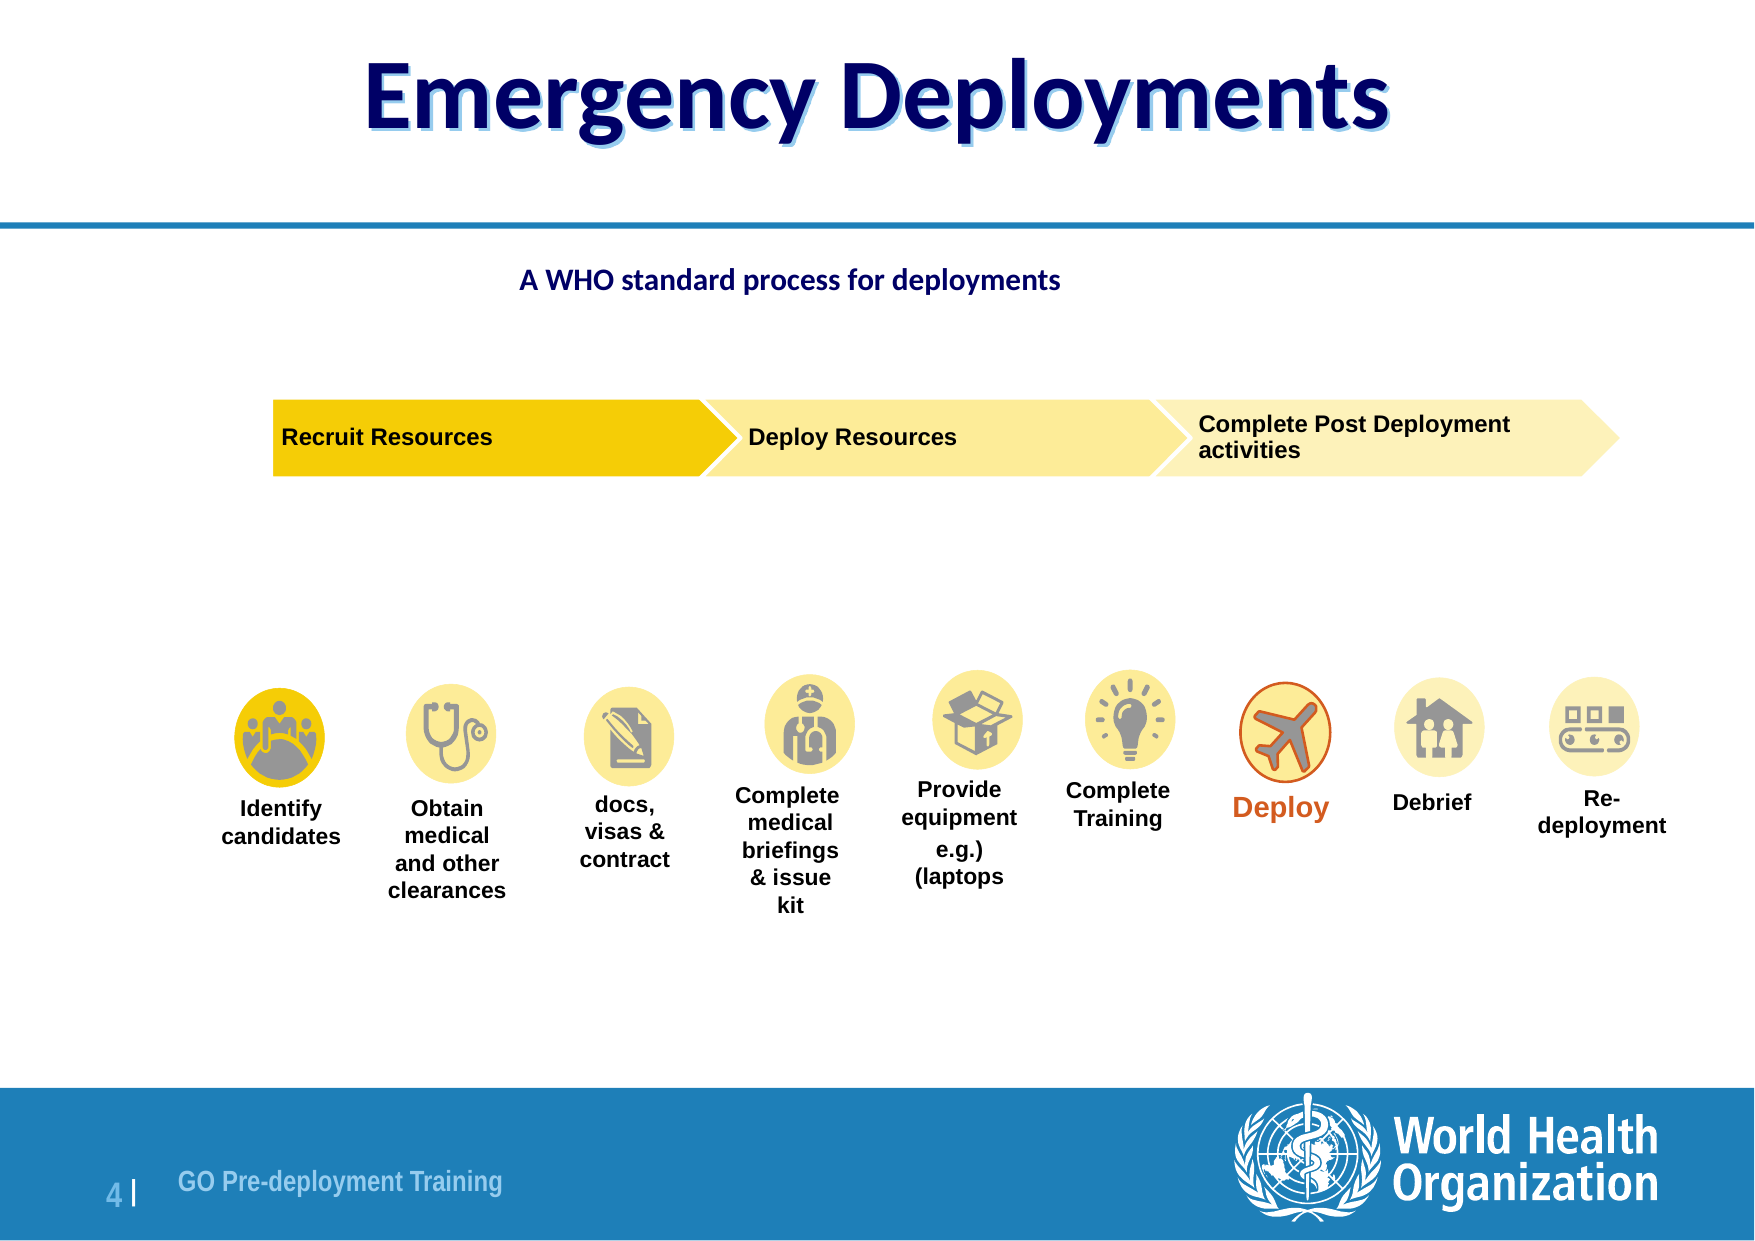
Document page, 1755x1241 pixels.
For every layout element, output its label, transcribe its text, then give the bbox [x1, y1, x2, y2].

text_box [89, 397, 1624, 479]
text_box Provide equipment (e.g. laptops) [898, 774, 1038, 834]
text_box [932, 669, 1023, 770]
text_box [1085, 669, 1176, 770]
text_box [405, 683, 497, 784]
text_box docs, visas & contract [578, 789, 689, 848]
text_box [1549, 676, 1640, 777]
title Emergency Deployments [0, 0, 1755, 178]
text_box Obtain medical and other clearances [387, 793, 524, 852]
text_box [583, 686, 675, 787]
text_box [1394, 677, 1485, 778]
text_box Debrief [1369, 787, 1513, 846]
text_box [234, 687, 325, 788]
text_box Deploy [1218, 788, 1361, 848]
text_box Identify candidates [215, 793, 364, 853]
text_box Complete Training [1055, 775, 1199, 835]
text_box Complete medical briefings & issue kit [734, 780, 864, 839]
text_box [764, 674, 855, 774]
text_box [1240, 682, 1331, 783]
text_box A WHO standard process for deployments [16, 259, 1565, 297]
text_box Re-deployment [1533, 783, 1689, 842]
